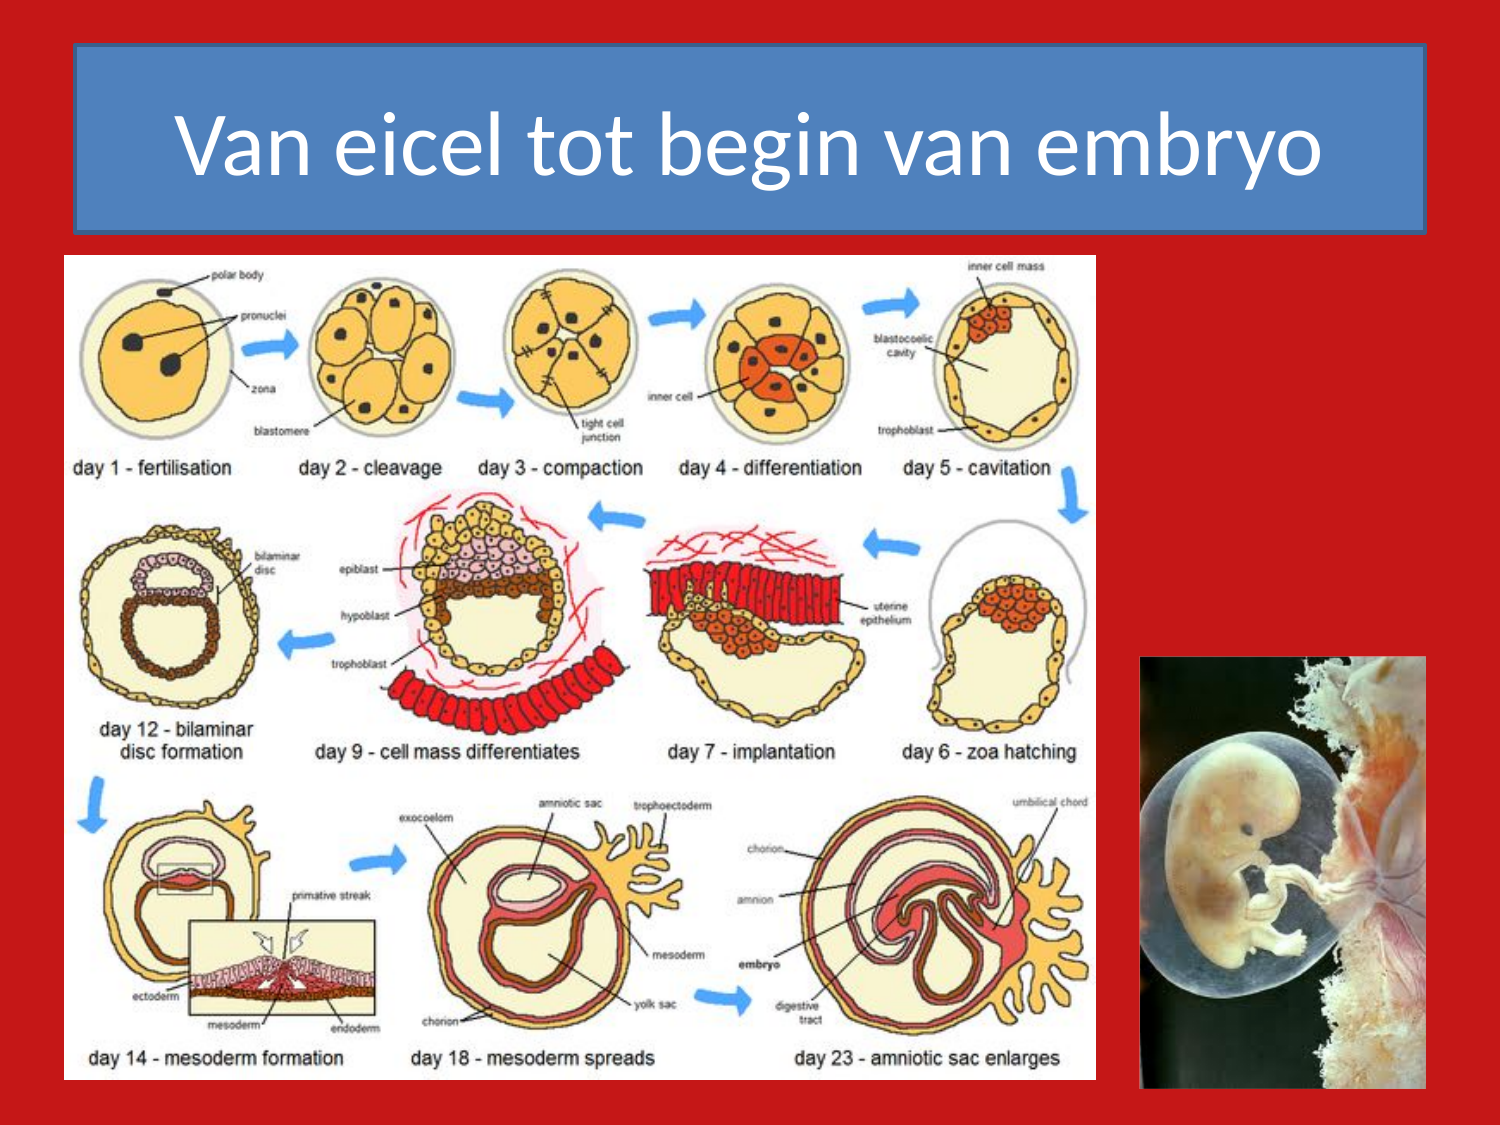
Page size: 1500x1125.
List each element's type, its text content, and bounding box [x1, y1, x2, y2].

picture [64, 255, 1499, 1088]
title Van eicel tot begin van embryo [73, 43, 1427, 235]
